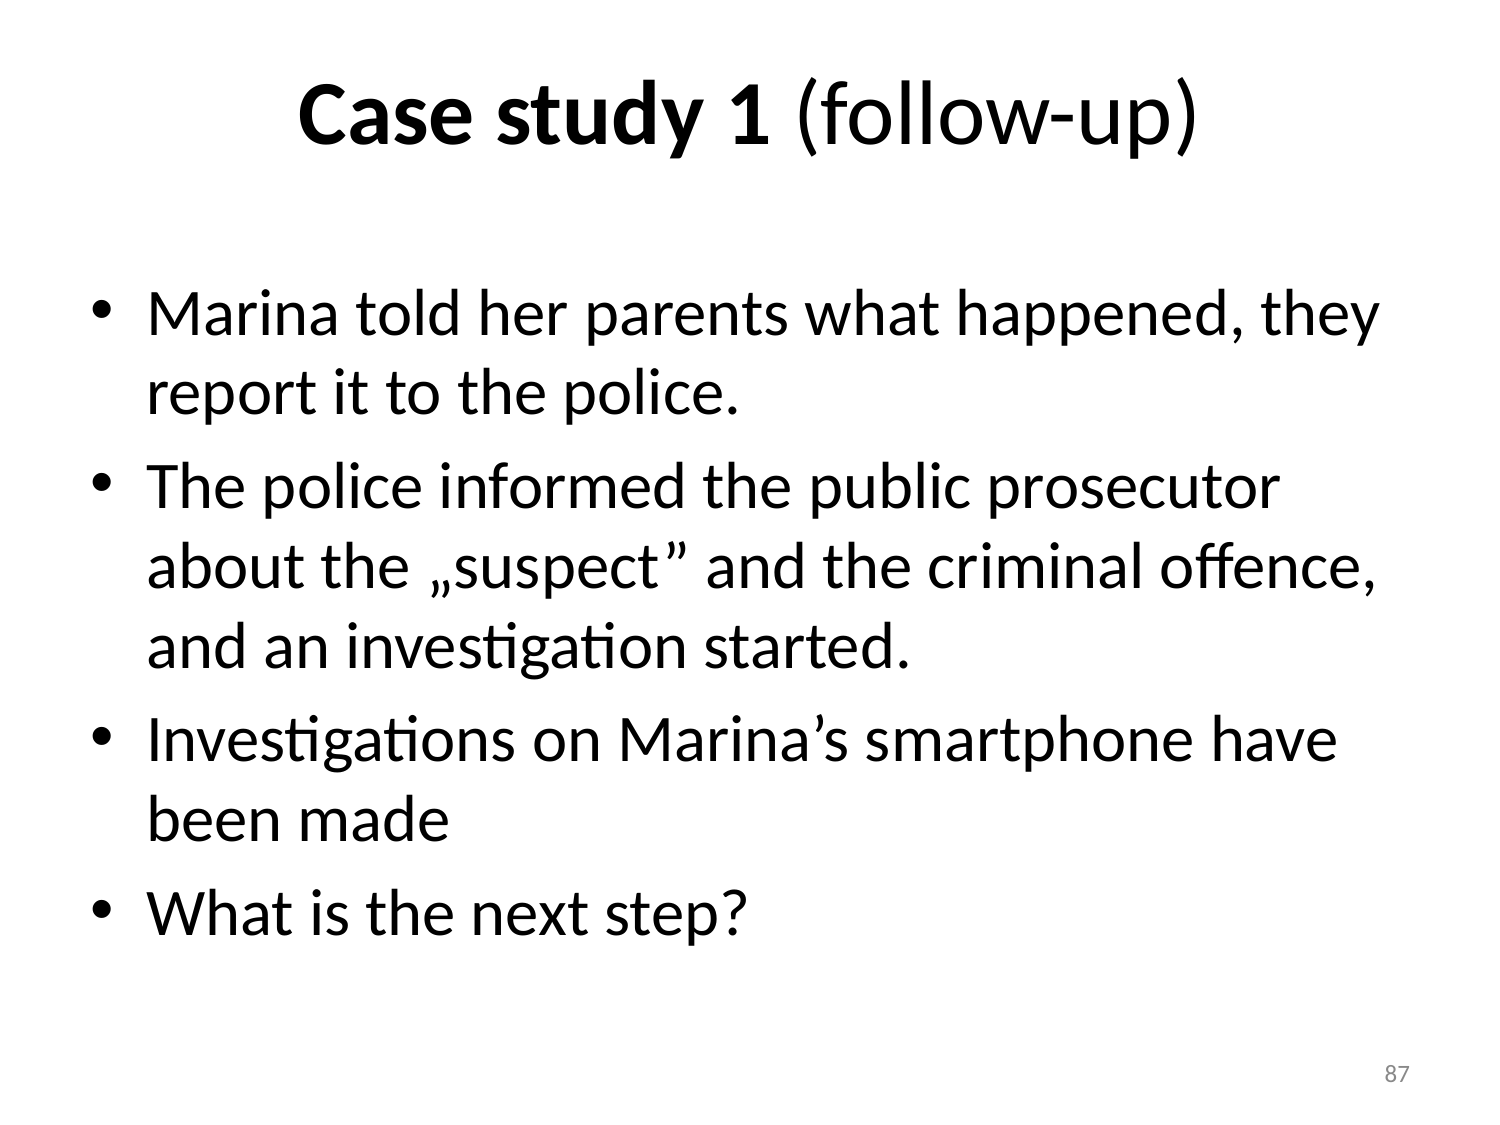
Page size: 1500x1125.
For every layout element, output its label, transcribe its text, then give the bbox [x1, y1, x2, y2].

list Marina told her parents what happened, they report it to the police. The police informed the public prosecutor about the „suspect” and the criminal offence, and an investigation started. Investigations on Marina’s smartphone have been made What is the next step? [75, 260, 1425, 988]
slide_number 87 [1074, 1042, 1425, 1103]
title Case study 1 (follow-up) [75, 45, 1425, 187]
